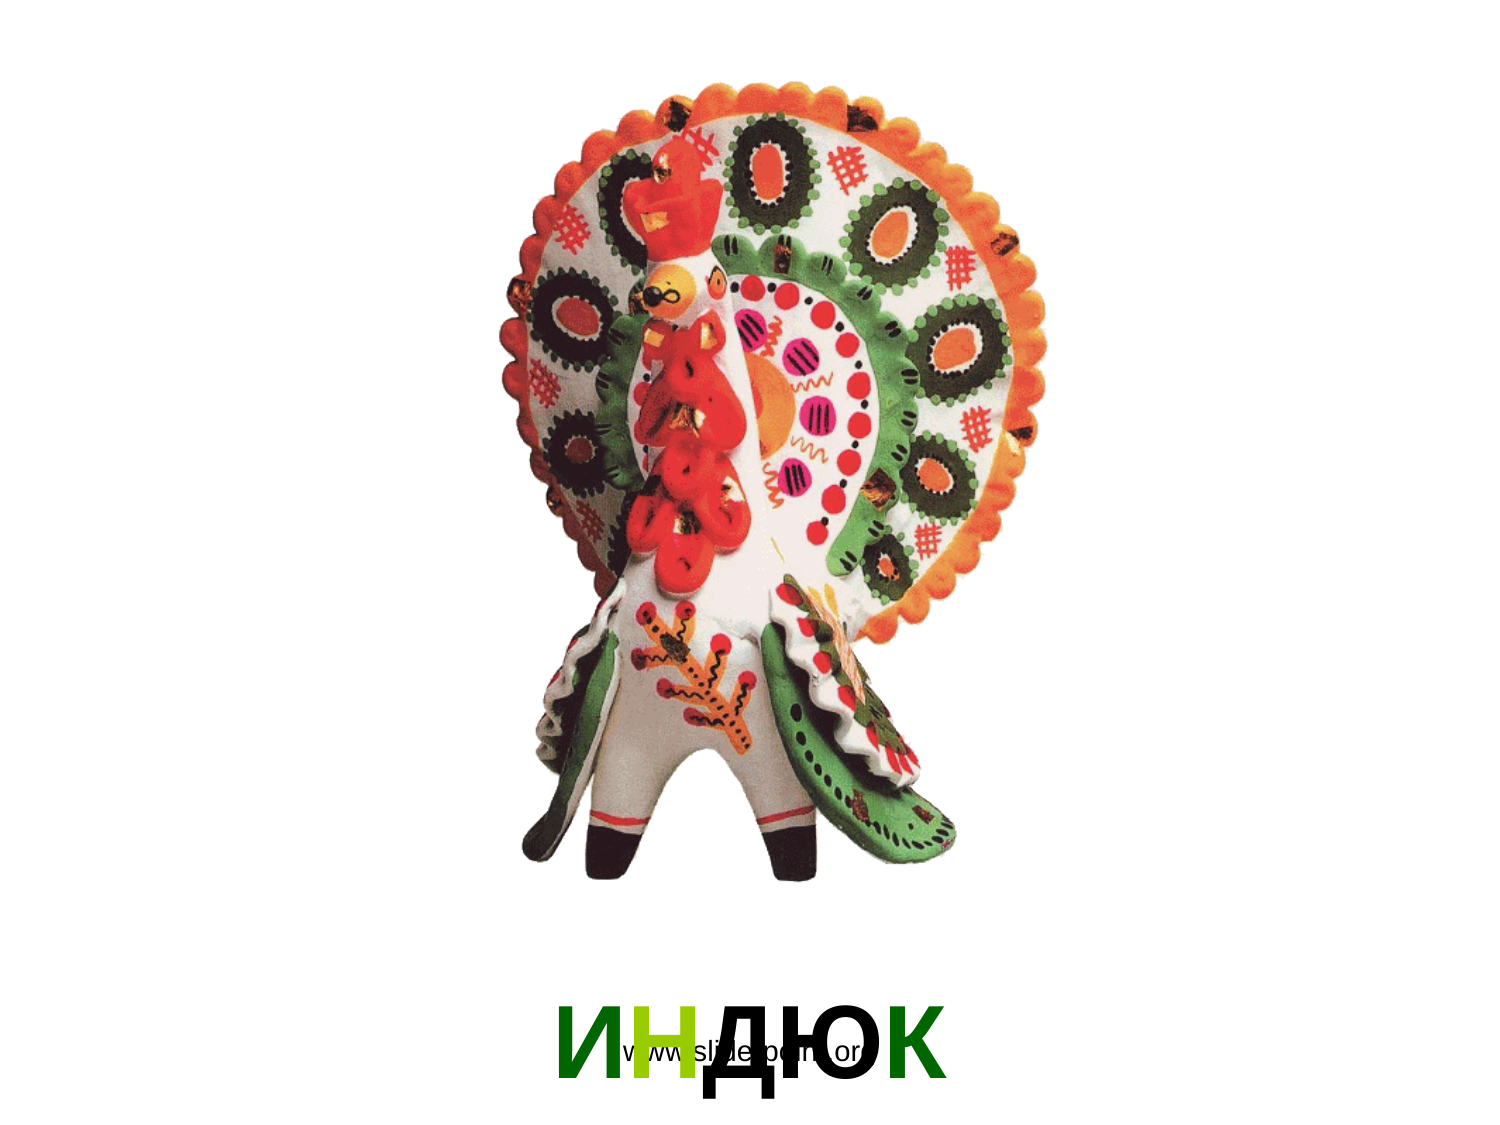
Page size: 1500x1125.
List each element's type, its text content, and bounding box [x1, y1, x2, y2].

footer www.sliderpoint.org [512, 1024, 988, 1103]
picture [437, 49, 1061, 921]
text_box ИНДЮК [0, 948, 1500, 1124]
